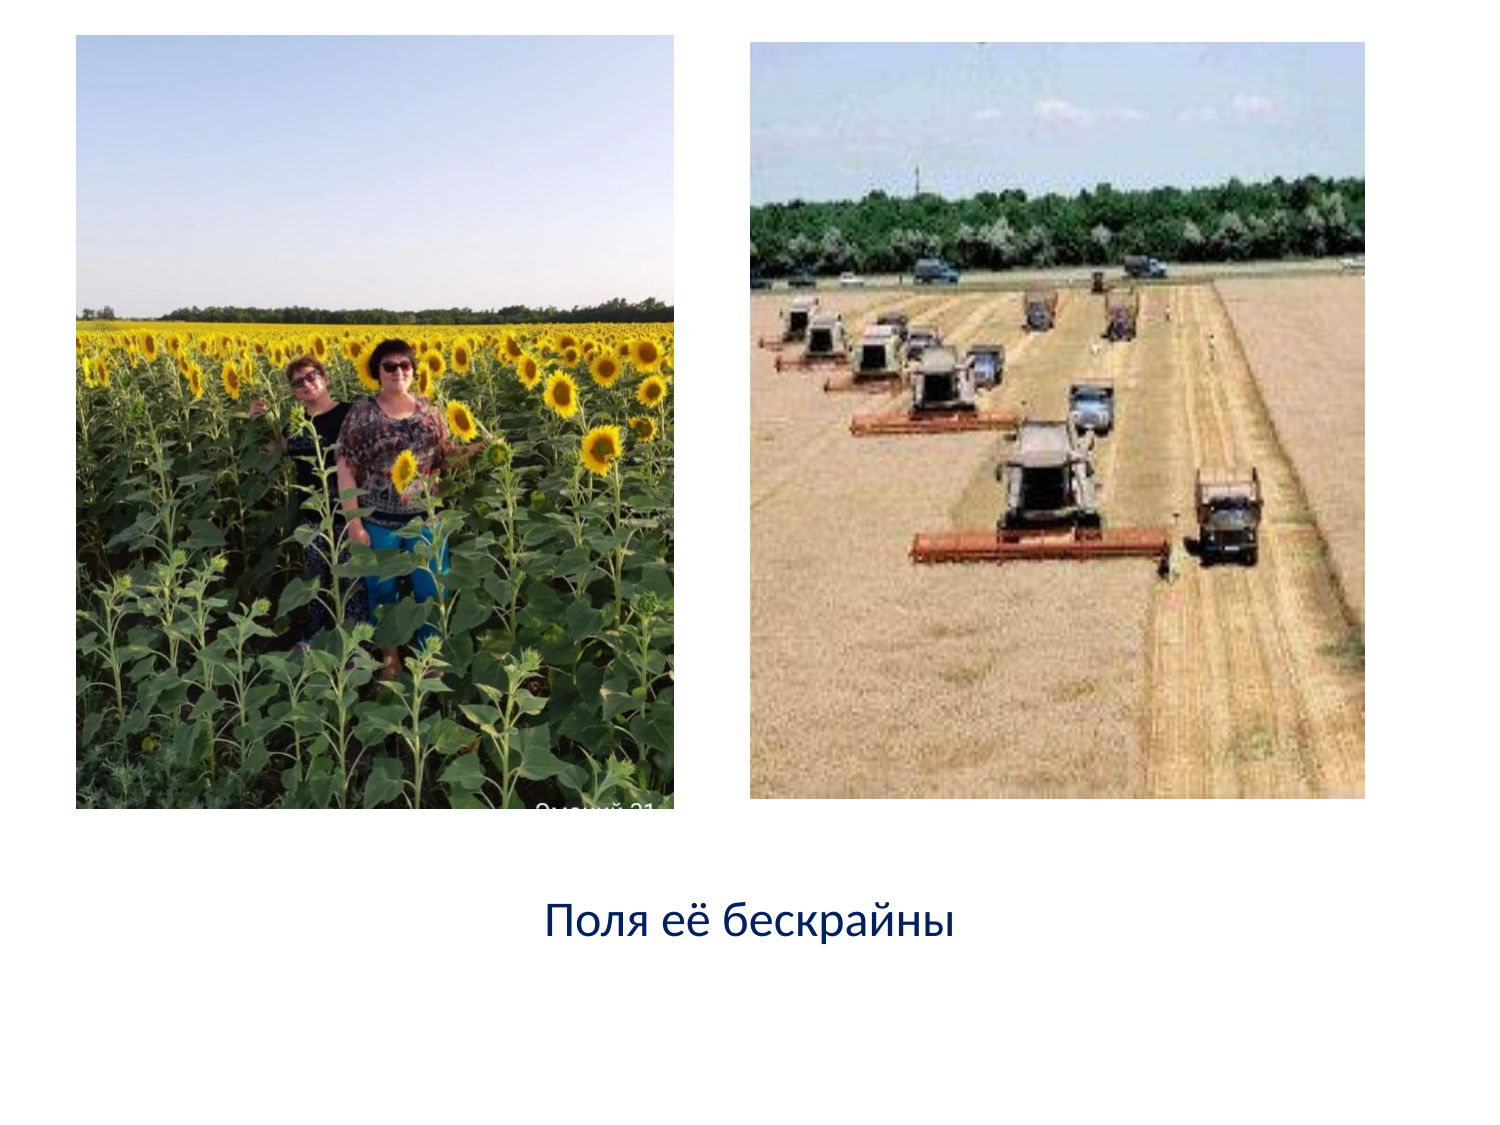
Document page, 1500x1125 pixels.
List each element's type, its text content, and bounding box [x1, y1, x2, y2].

picture [749, 42, 1365, 799]
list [76, 35, 674, 809]
title Поля её бескрайны [75, 810, 1425, 1024]
